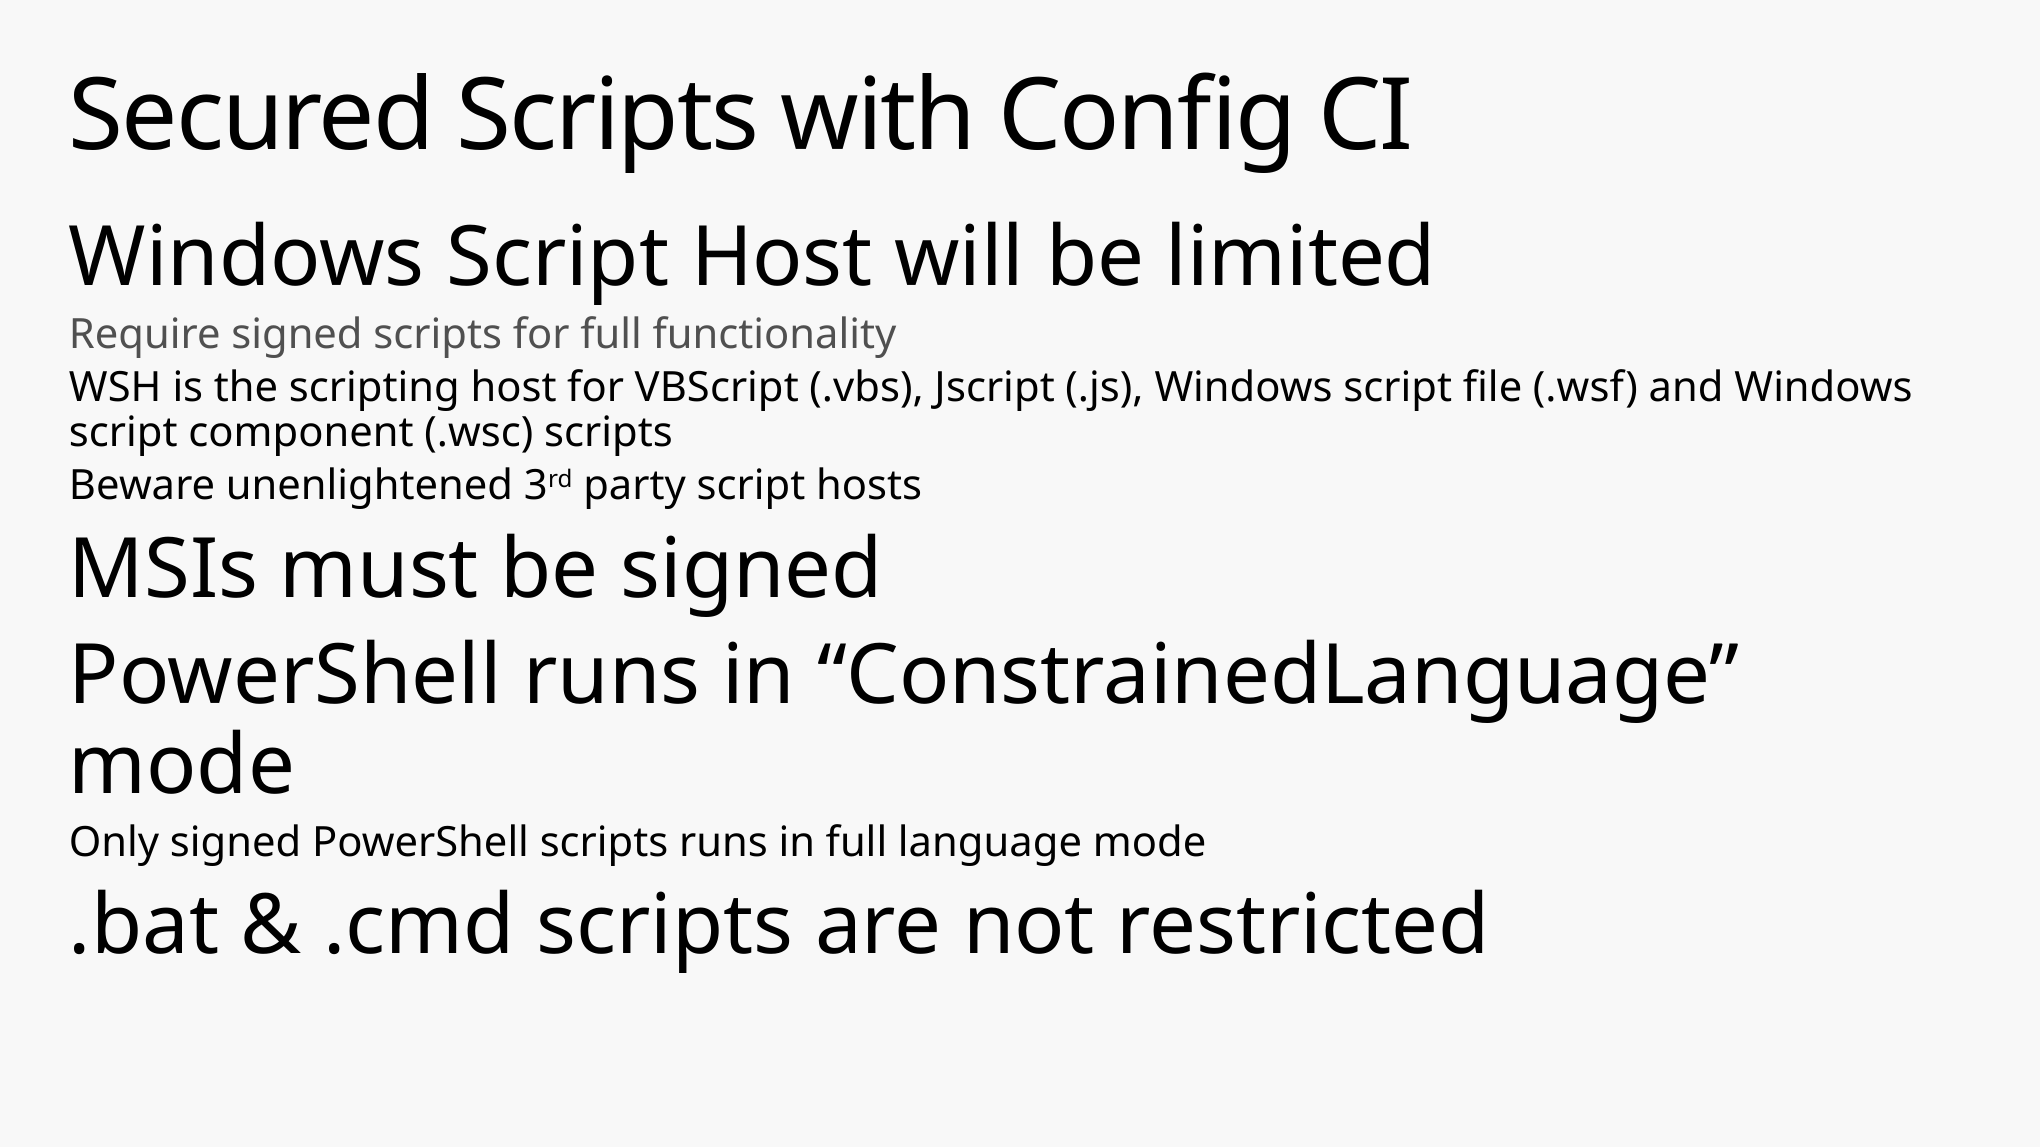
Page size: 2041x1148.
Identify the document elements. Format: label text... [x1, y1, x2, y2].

title Secured Scripts with Config CI [45, 48, 1996, 198]
list Windows Script Host will be limited Require signed scripts for full functionality WSH is the scripting host for VBScript (.vbs), Jscript (.js), Windows script file (.wsf) and Windows script component (.wsc) scripts Beware unenlightened 3rd party script hosts MSIs must be signed PowerShell runs in “ConstrainedLanguage” mode Only signed PowerShell scripts runs in full language mode .bat & .cmd scripts are not restricted [45, 198, 1996, 1032]
